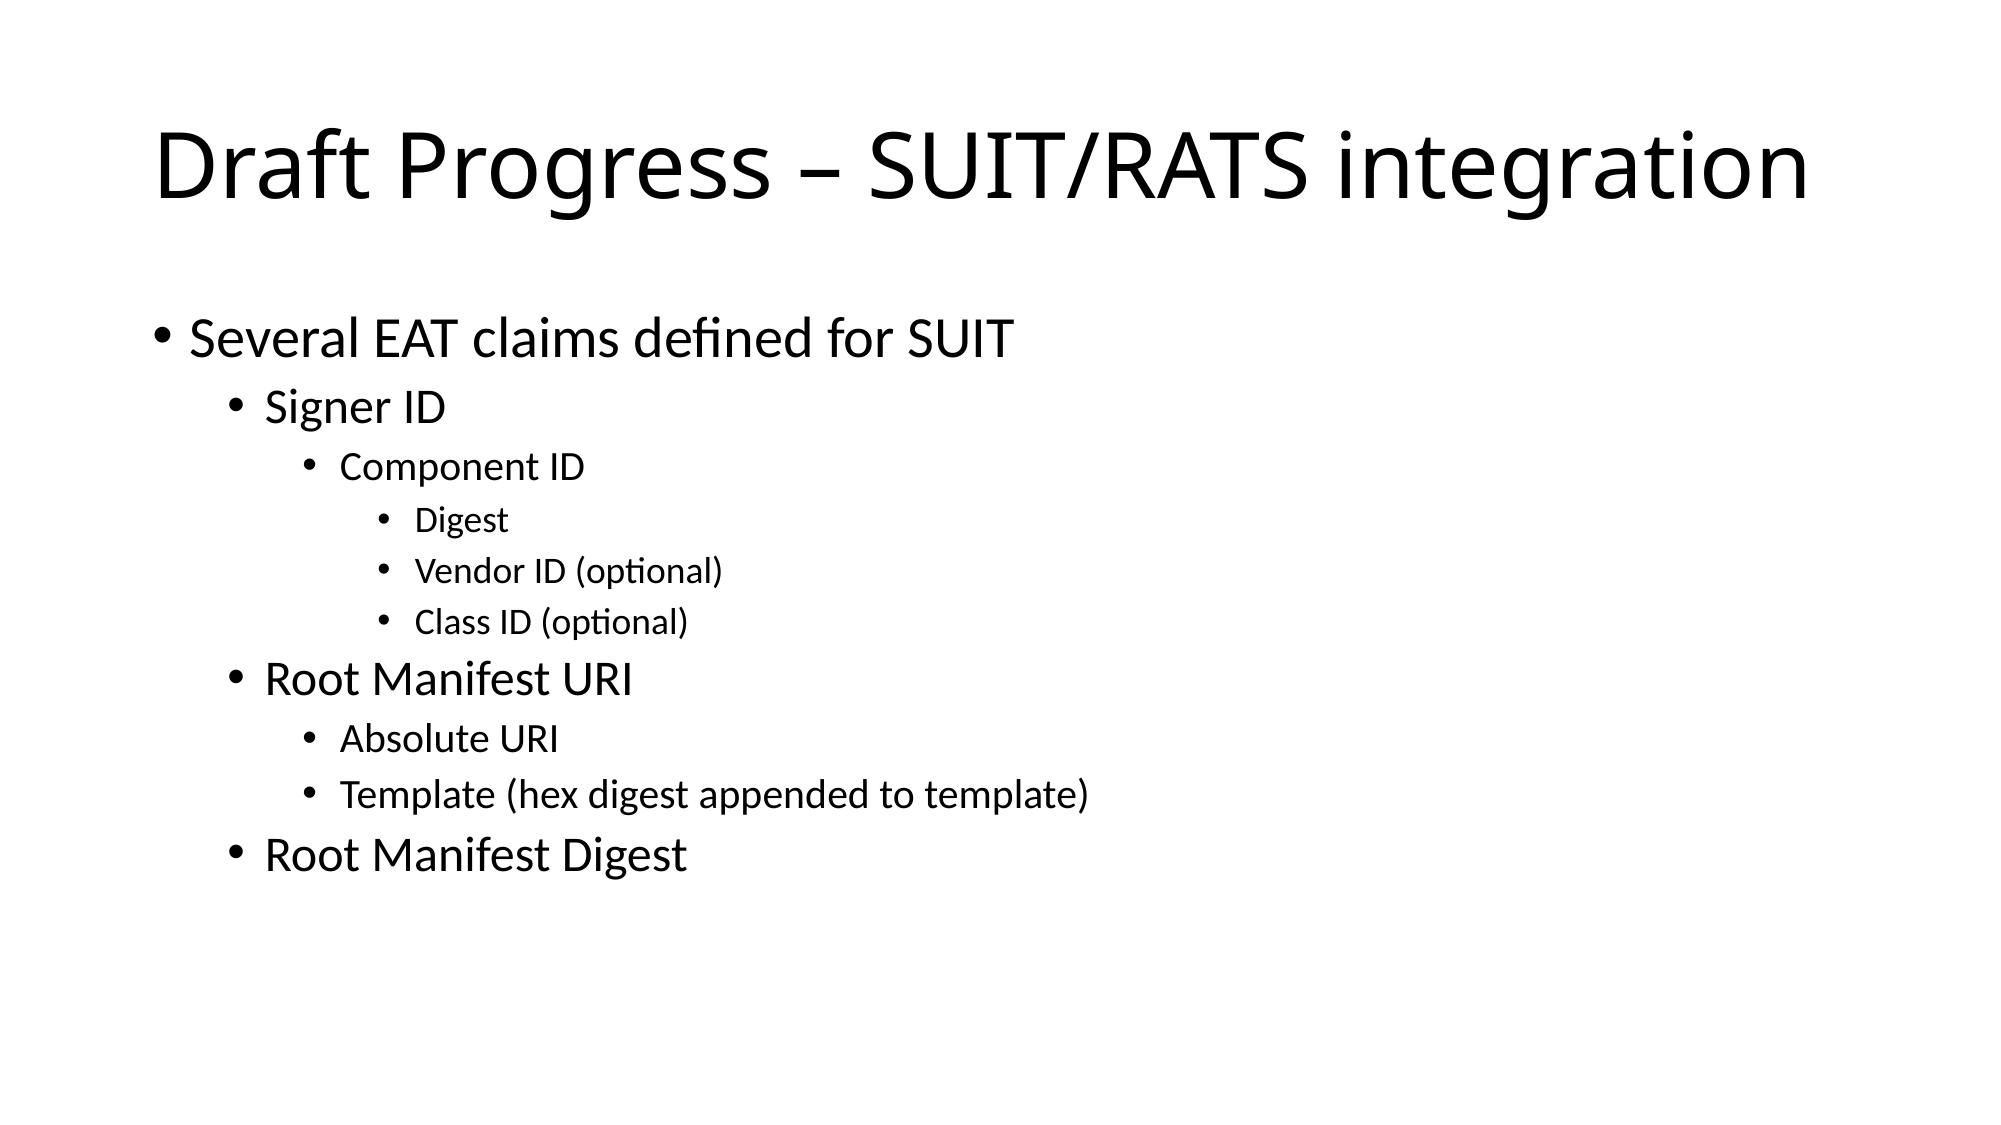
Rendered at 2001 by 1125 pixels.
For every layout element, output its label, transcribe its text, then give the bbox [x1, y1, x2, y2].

title Draft Progress – SUIT/RATS integration [137, 59, 1863, 278]
list Several EAT claims defined for SUIT Signer ID Component ID Digest Vendor ID (optional) Class ID (optional) Root Manifest URI Absolute URI Template (hex digest appended to template) Root Manifest Digest [137, 299, 1863, 1014]
